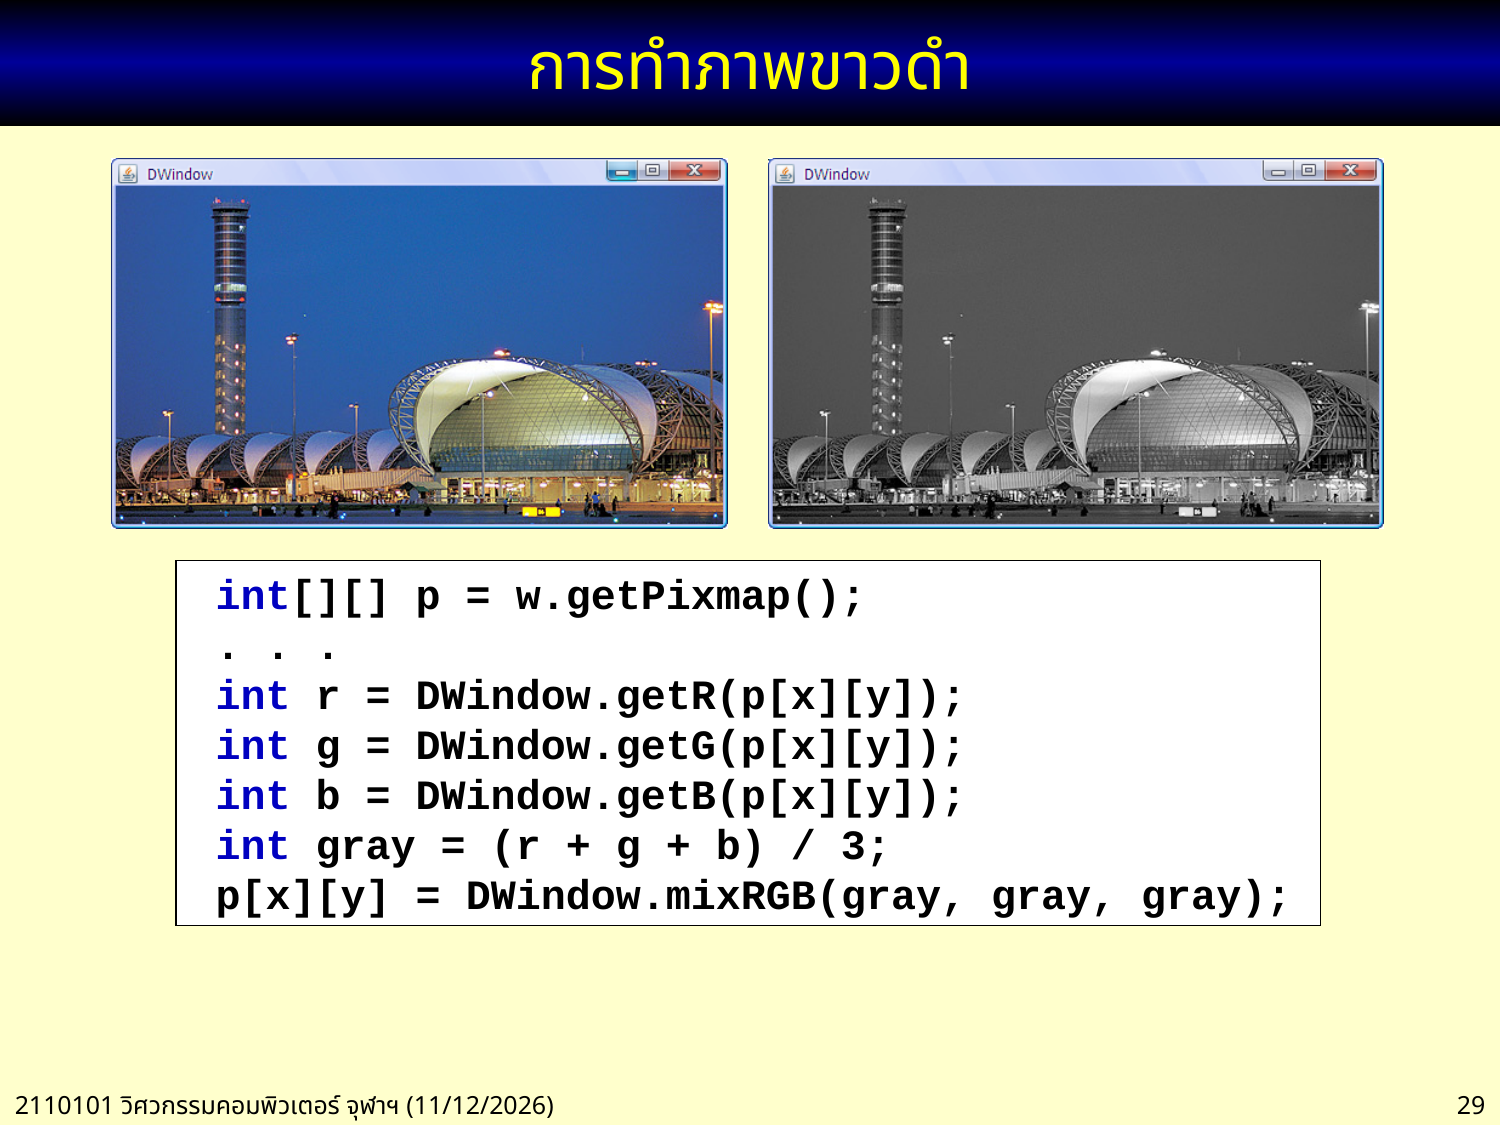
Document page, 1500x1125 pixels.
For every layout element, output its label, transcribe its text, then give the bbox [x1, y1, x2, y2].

text_box int[][] p = w.getPixmap(); . . . int r = DWindow.getR(p[x][y]); int g = DWindow.getG(p[x][y]); int b = DWindow.getB(p[x][y]); int gray = (r + g + b) / 3; p[x][y] = DWindow.mixRGB(gray, gray, gray); [175, 560, 1321, 926]
title การทำภาพขาวดำ [0, 0, 1500, 126]
picture [111, 157, 728, 529]
picture [768, 158, 1384, 529]
